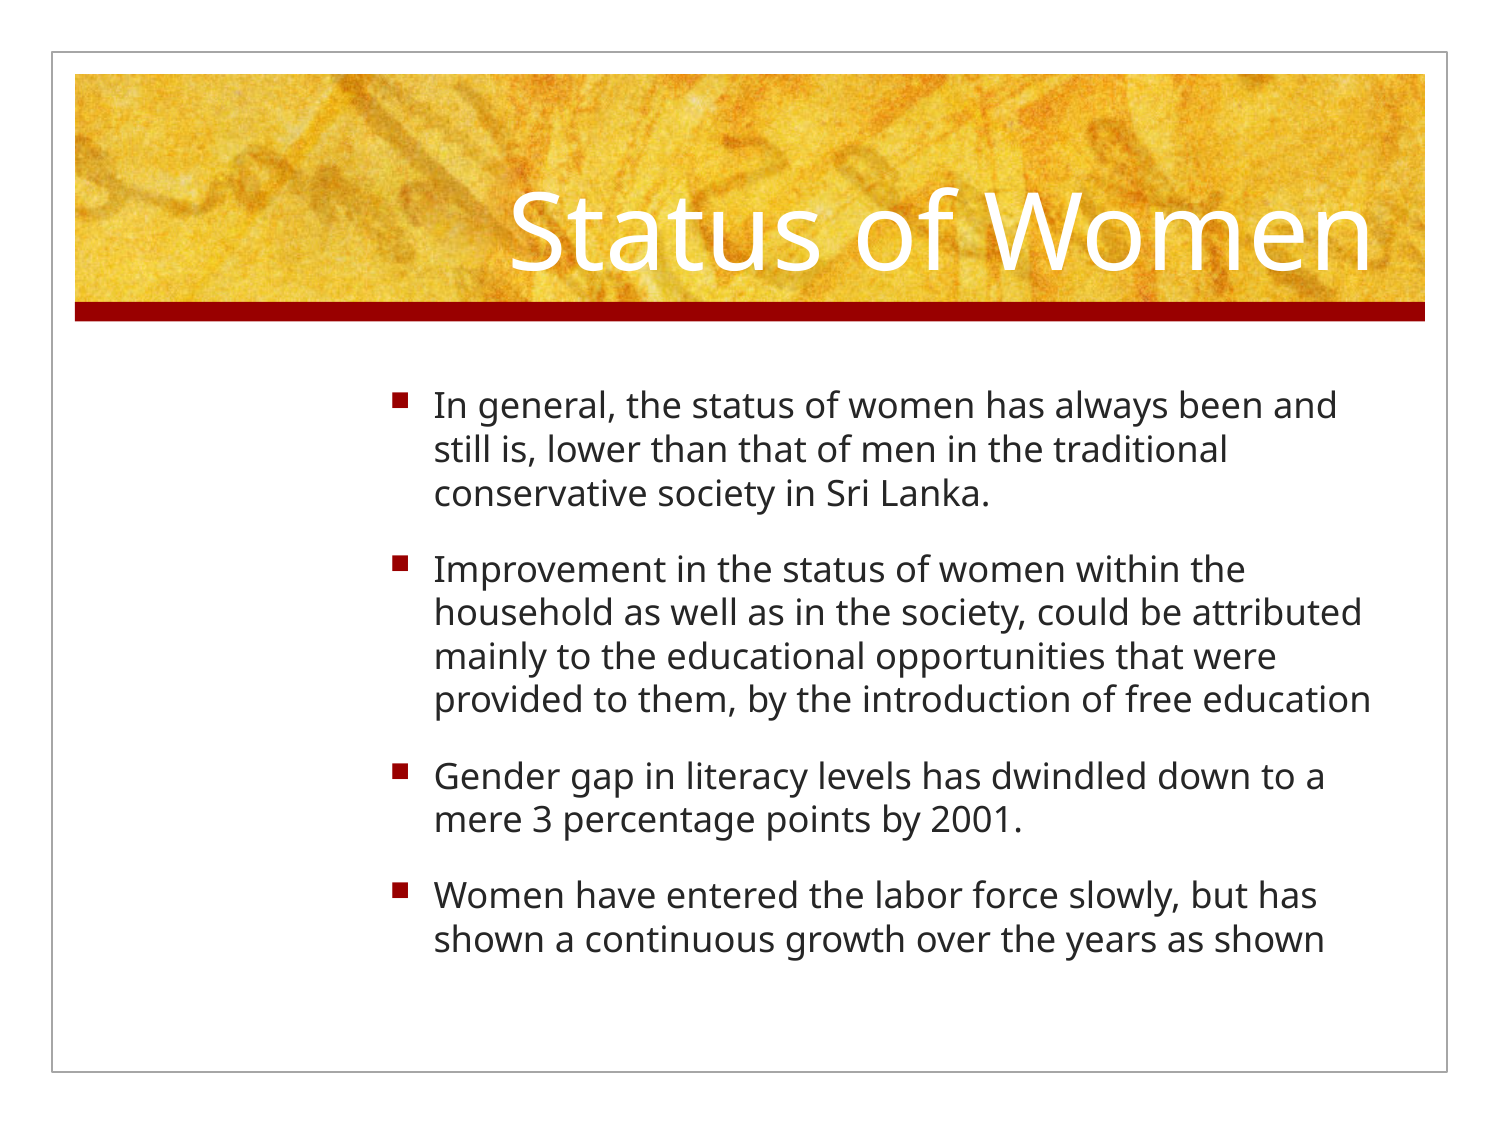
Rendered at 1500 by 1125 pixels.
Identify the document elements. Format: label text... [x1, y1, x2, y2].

title Status of Women [108, 74, 1392, 292]
picture [75, 74, 1425, 301]
list In general, the status of women has always been and still is, lower than that of men in the traditional conservative society in Sri Lanka. Improvement in the status of women within the household as well as in the society, could be attributed mainly to the educational opportunities that were provided to them, by the introduction of free education Gender gap in literacy levels has dwindled down to a mere 3 percentage points by 2001. Women have entered the labor force slowly, but has shown a continuous growth over the years as shown [375, 375, 1392, 1005]
